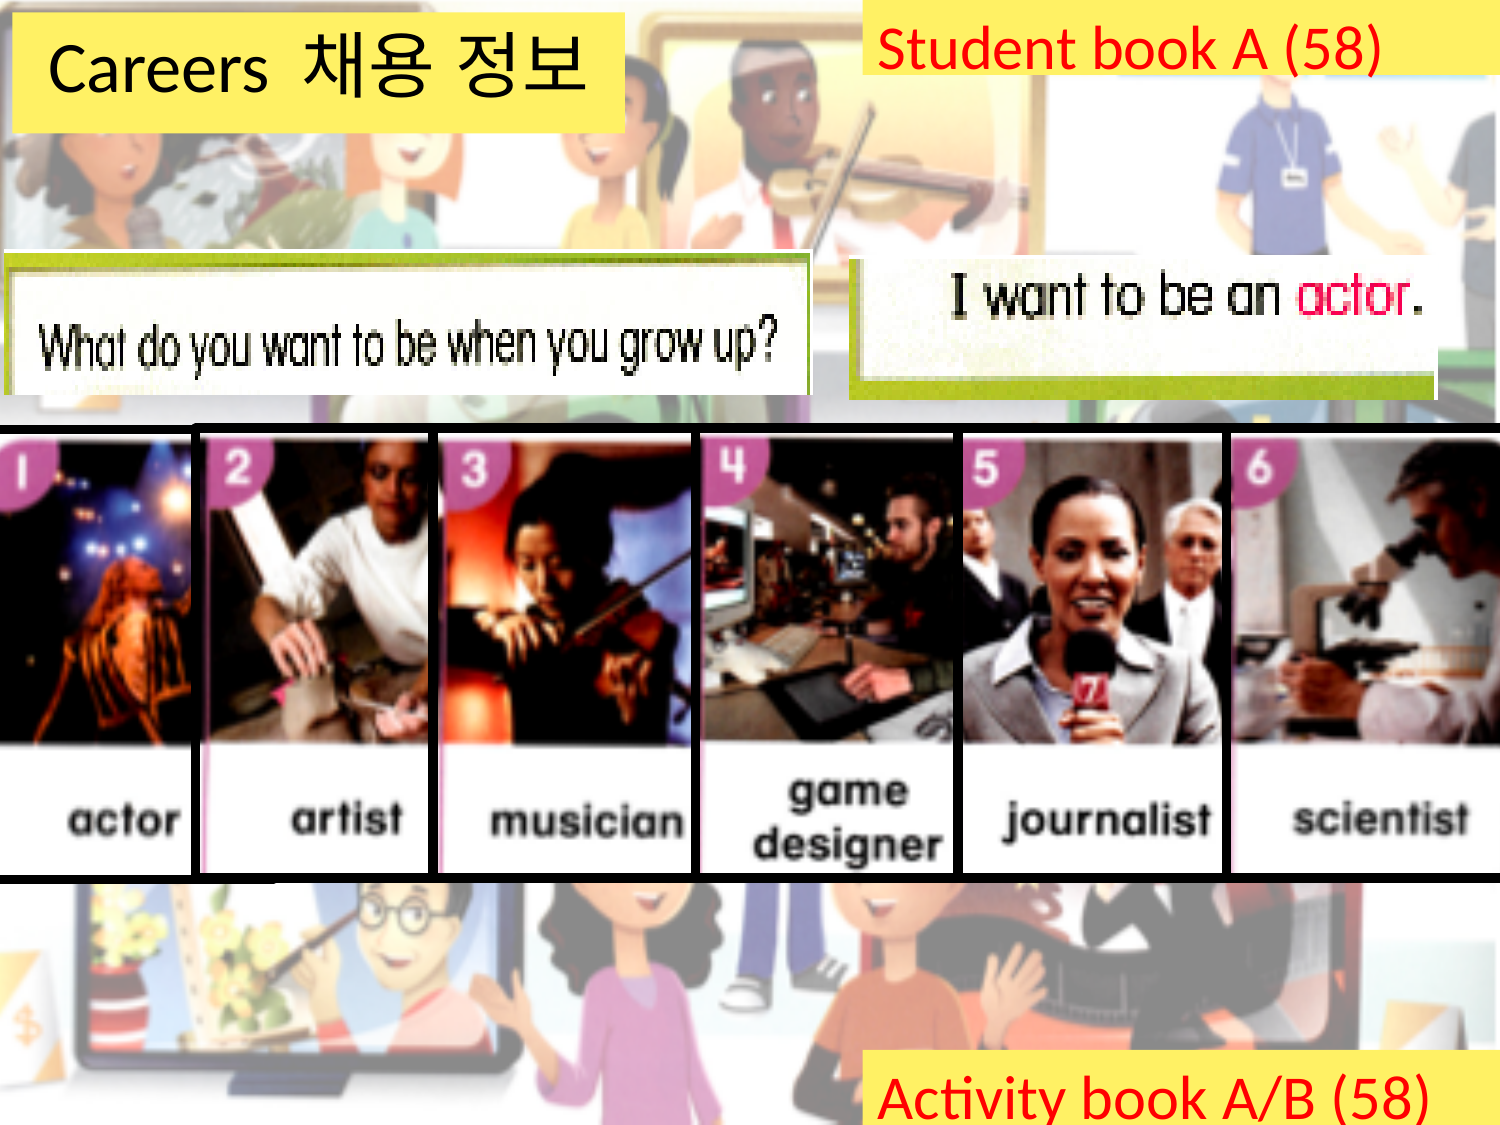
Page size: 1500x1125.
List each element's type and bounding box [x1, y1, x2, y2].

picture [0, 0, 1500, 1125]
text_box [3, 249, 1438, 401]
